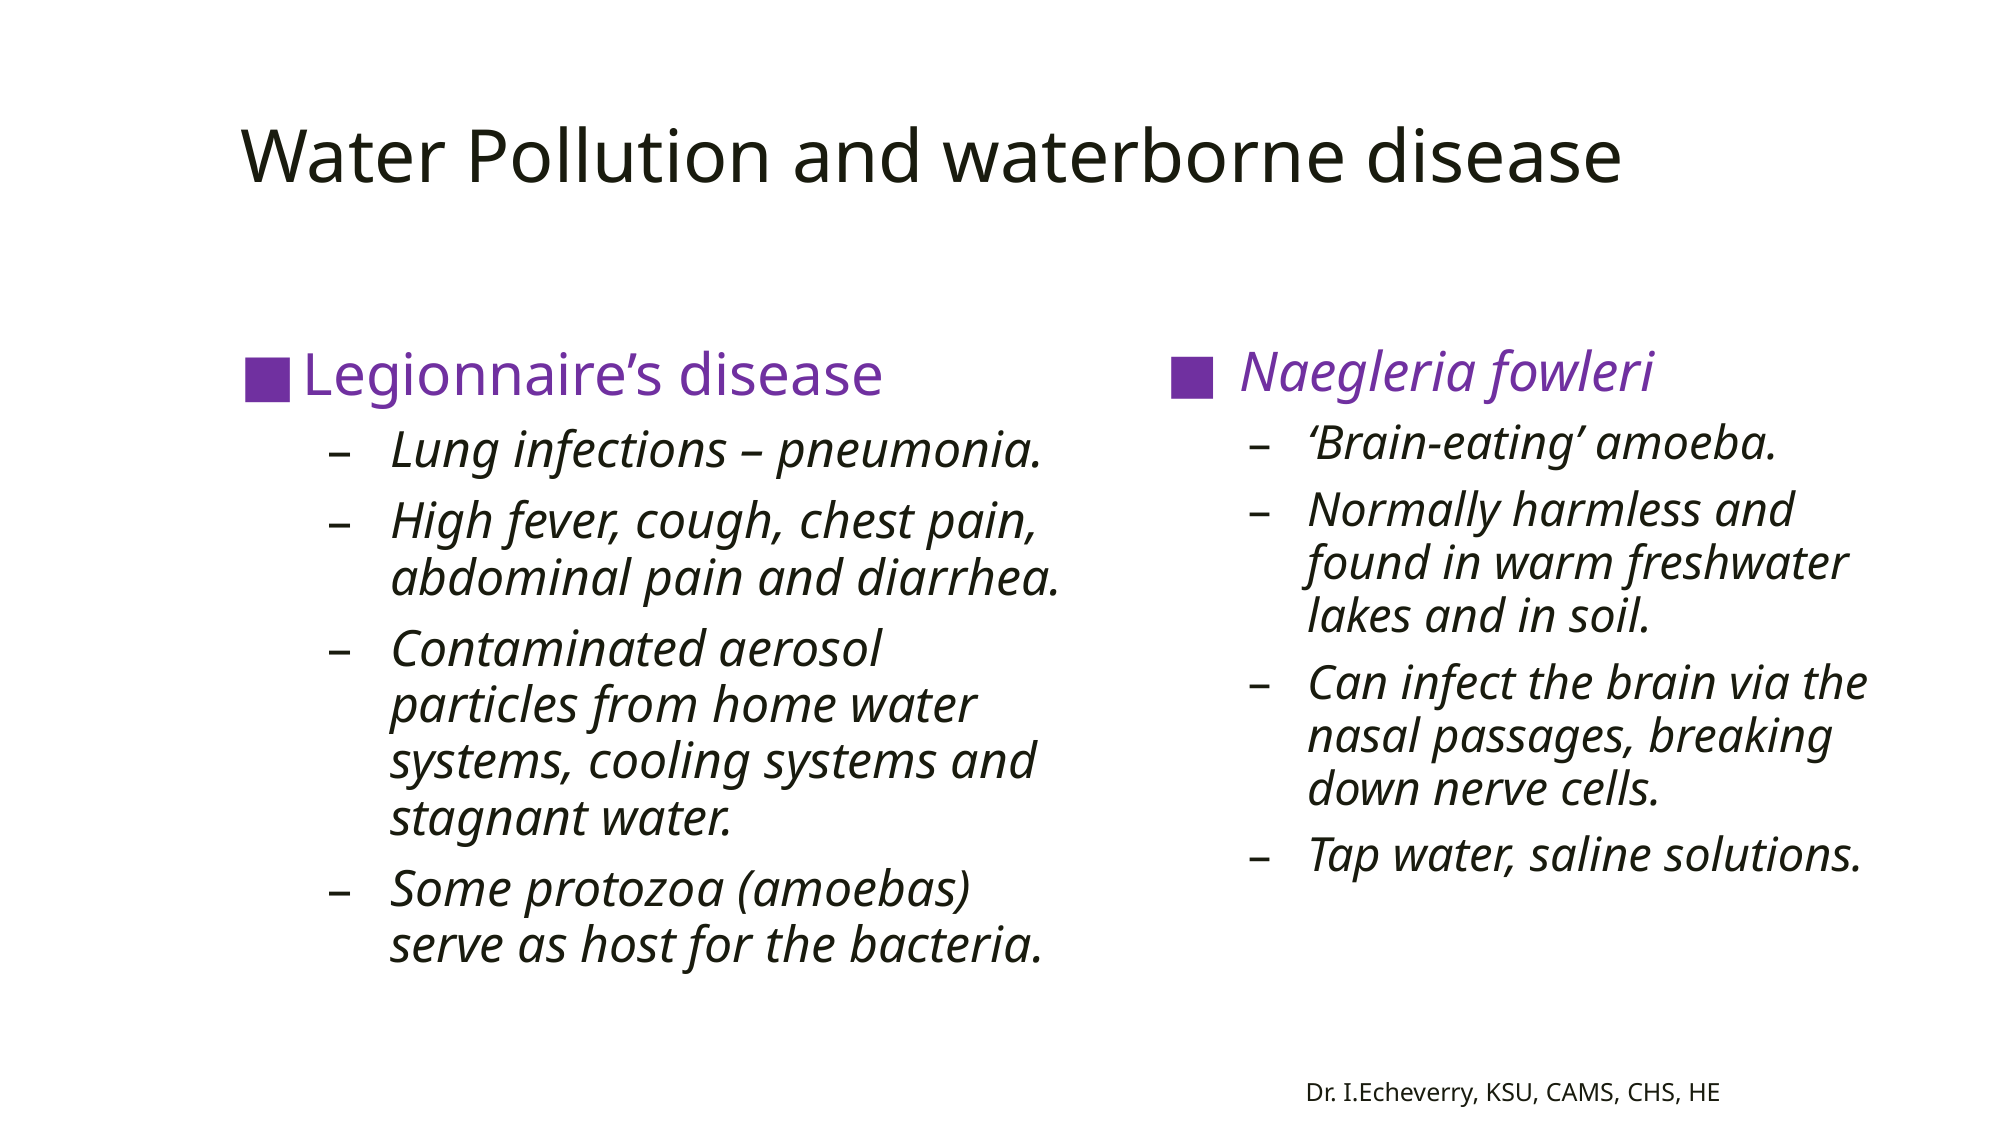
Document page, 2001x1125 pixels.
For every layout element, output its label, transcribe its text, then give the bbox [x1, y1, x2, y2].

list Naegleria fowleri ‘Brain-eating’ amoeba. Normally harmless and found in warm freshwater lakes and in soil. Can infect the brain via the nasal passages, breaking down nerve cells. Tap water, saline solutions. [1151, 334, 1898, 1021]
list Legionnaire’s disease Lung infections – pneumonia. High fever, cough, chest pain, abdominal pain and diarrhea. Contaminated aerosol particles from home water systems, cooling systems and stagnant water. Some protozoa (amoebas) serve as host for the bacteria. [225, 334, 1083, 1021]
title Water Pollution and waterborne disease [225, 112, 1800, 254]
slide_number 24 [1553, 1058, 1816, 1125]
footer Dr. I.Echeverry, KSU, CAMS, CHS, HE [1290, 1058, 1553, 1125]
